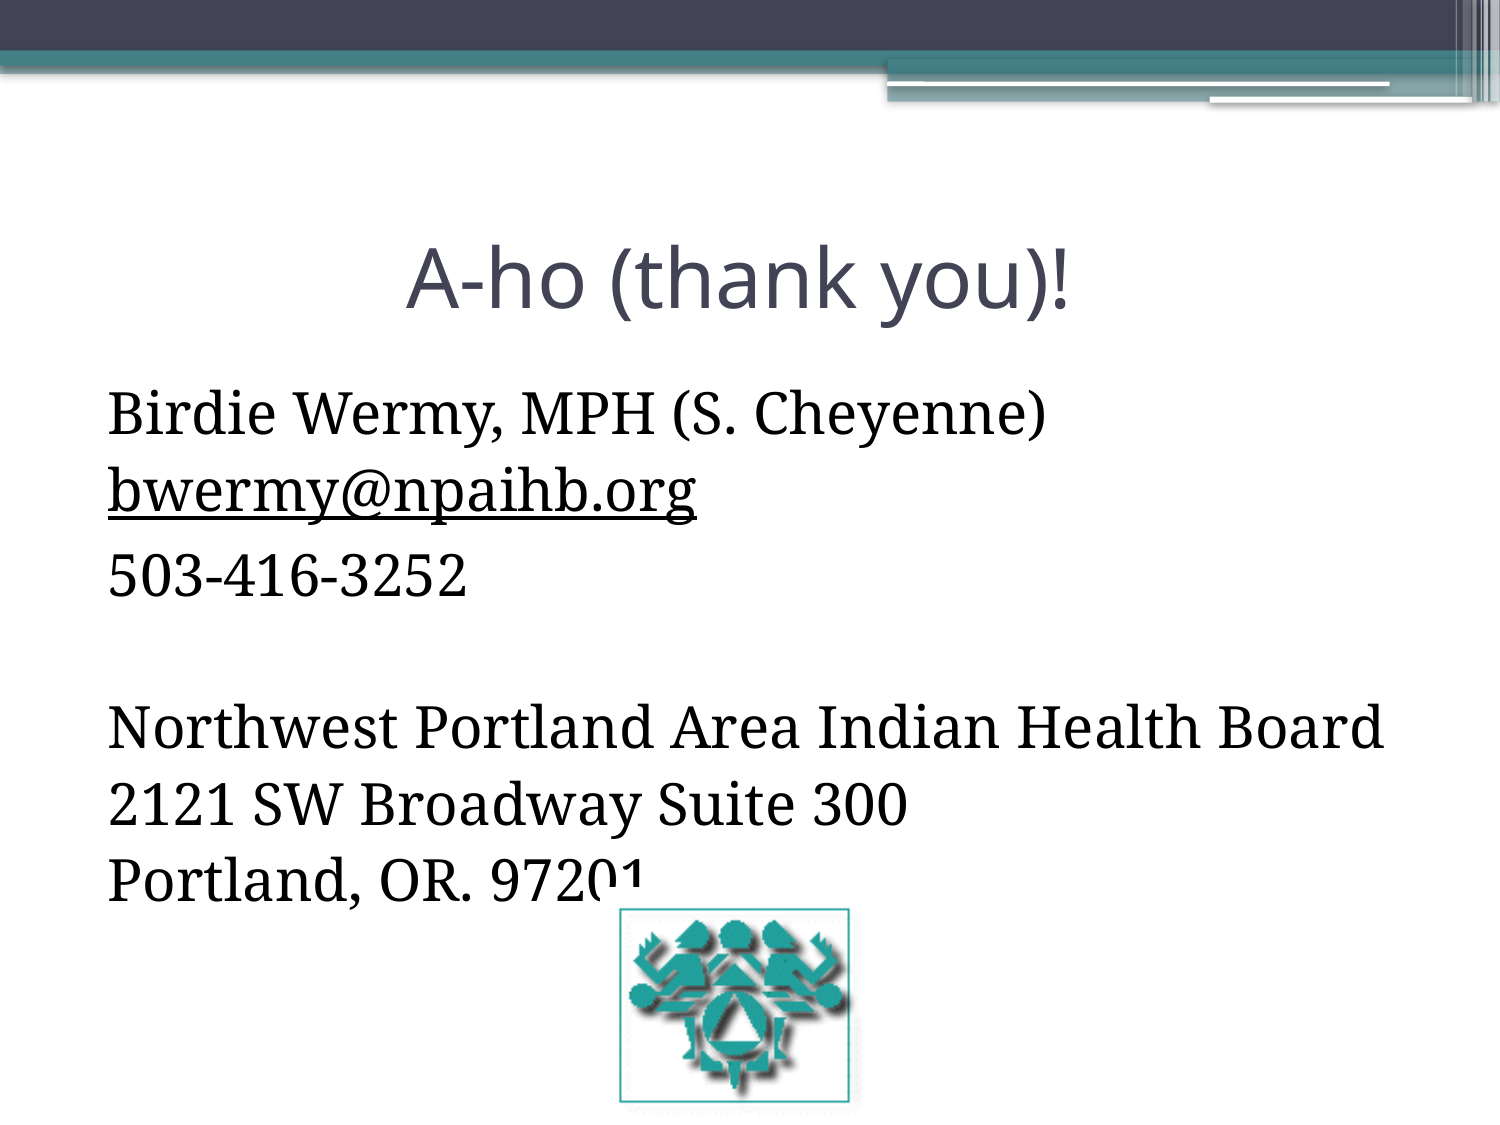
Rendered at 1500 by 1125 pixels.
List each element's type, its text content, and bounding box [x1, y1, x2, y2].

picture [599, 887, 874, 1125]
list Birdie Wermy, MPH (S. Cheyenne) bwermy@npaihb.org 503-416-3252 Northwest Portland Area Indian Health Board 2121 SW Broadway Suite 300 Portland, OR. 97201 [75, 368, 1425, 1079]
title A-ho (thank you)! [75, 187, 1425, 363]
